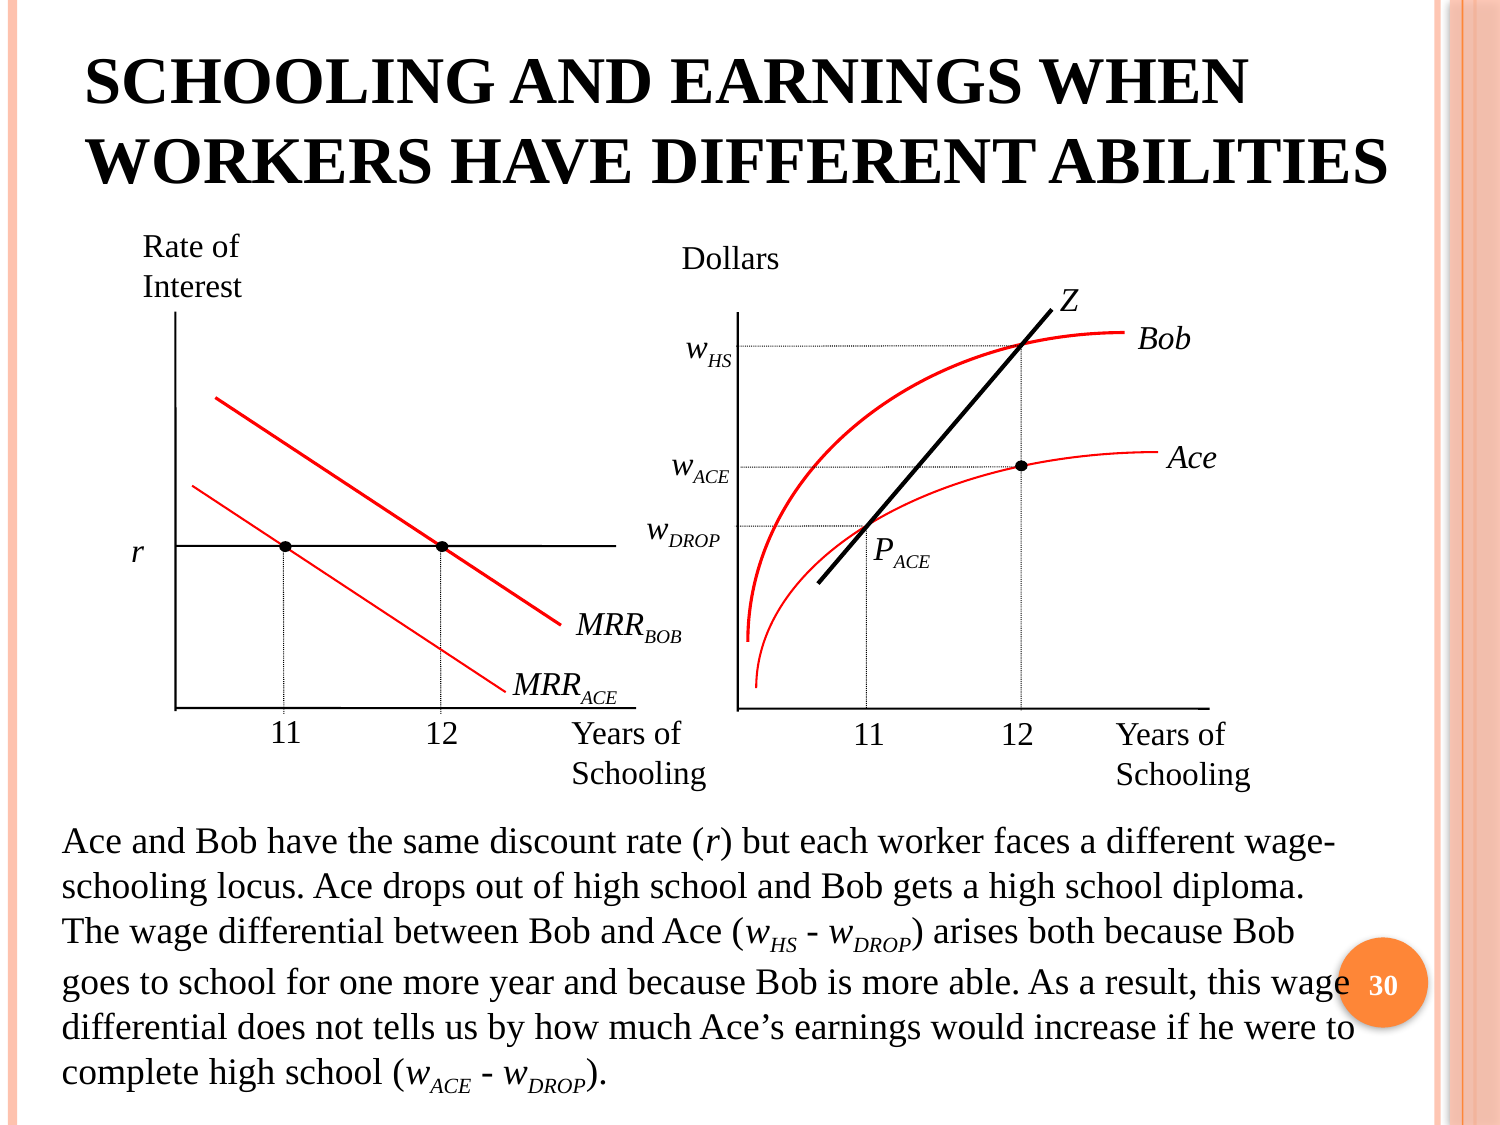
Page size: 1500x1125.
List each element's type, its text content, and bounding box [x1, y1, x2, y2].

slide_number 30 [1333, 940, 1434, 1026]
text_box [128, 222, 1290, 798]
title Schooling and Earnings When Workers Have Different Abilities [70, 23, 1421, 211]
text_box Ace and Bob have the same discount rate (r) but each worker faces a different wage-schooling locus. Ace drops out of high school and Bob gets a high school diploma. The wage differential between Bob and Ace (wHS - wDROP) arises both because Bob goes to school for one more year and because Bob is more able. As a result, this wage differential does not tells us by how much Ace’s earnings would increase if he were to complete high school (wACE - wDROP). [46, 808, 1372, 1106]
